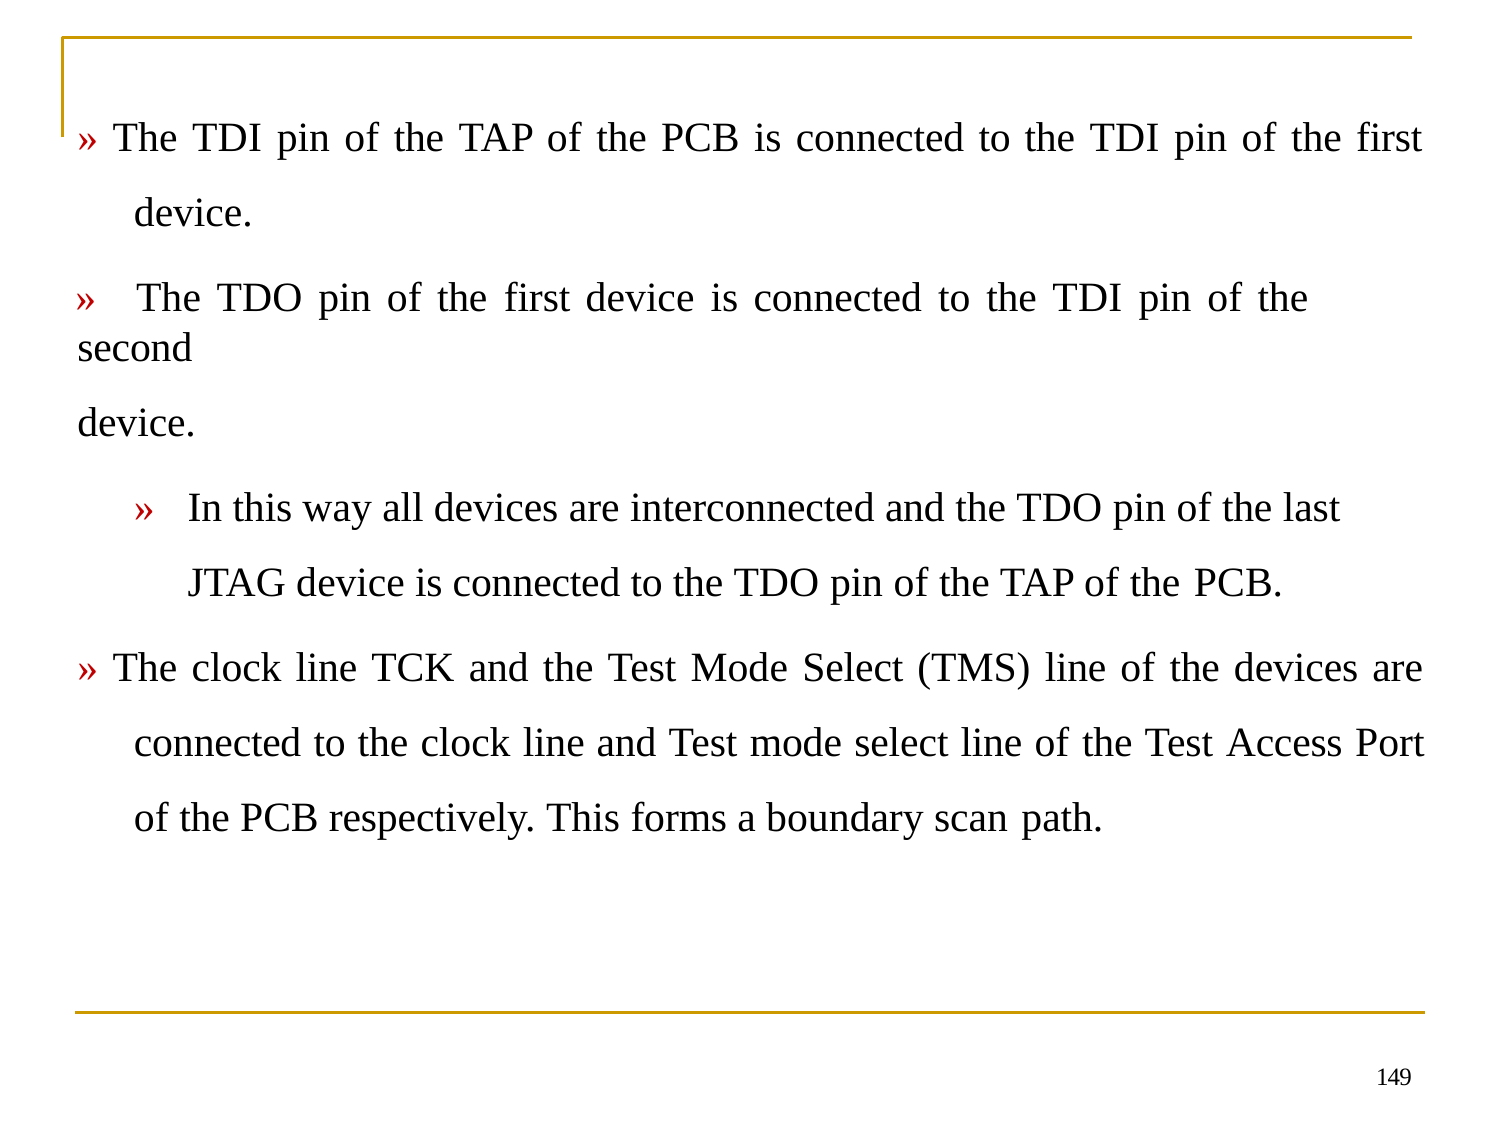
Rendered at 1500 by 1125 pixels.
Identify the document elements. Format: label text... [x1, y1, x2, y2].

text_box » The TDI pin of the TAP of the PCB is connected to the TDI pin of the first device. » The TDO pin of the first device is connected to the TDI pin of the second device. » In this way all devices are interconnected and the TDO pin of the last JTAG device is connected to the TDO pin of the TAP of the PCB. » The clock line TCK and the Test Mode Select (TMS) line of the devices are connected to the clock line and Test mode select line of the Test Access Port of the PCB respectively. This forms a boundary scan path. [75, 82, 1438, 840]
text_box 149 [1369, 1061, 1417, 1091]
